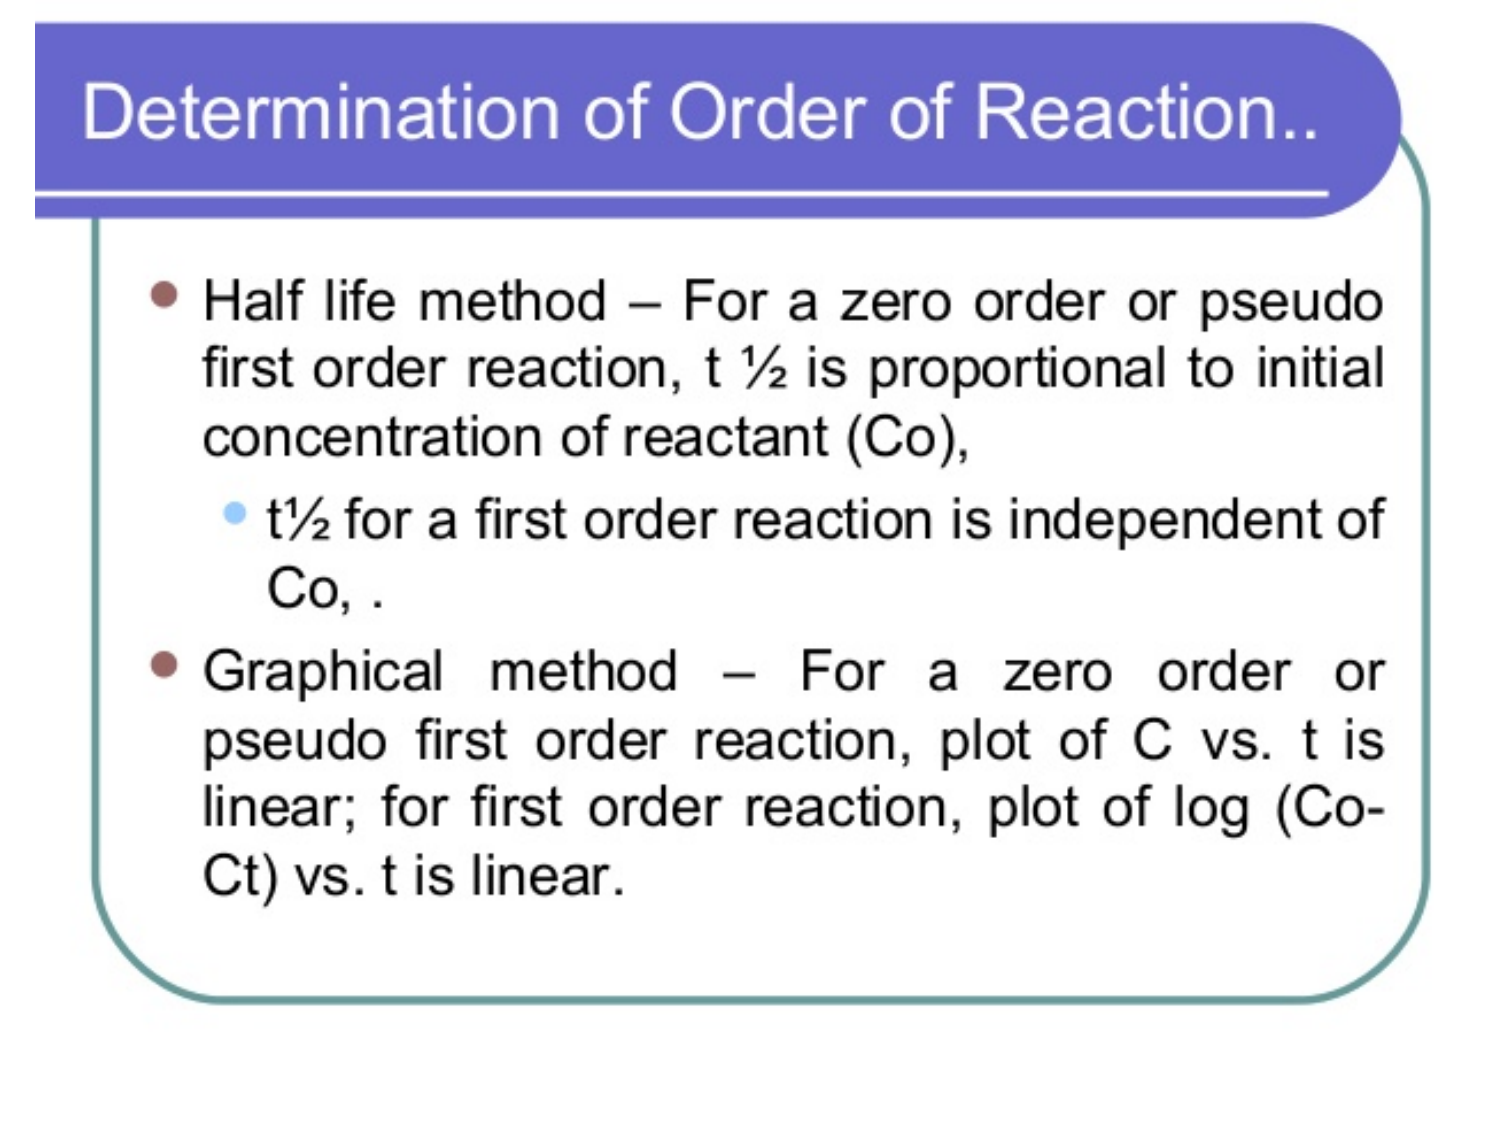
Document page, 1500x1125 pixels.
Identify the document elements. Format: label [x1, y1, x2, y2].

text_box [35, 0, 1500, 1100]
